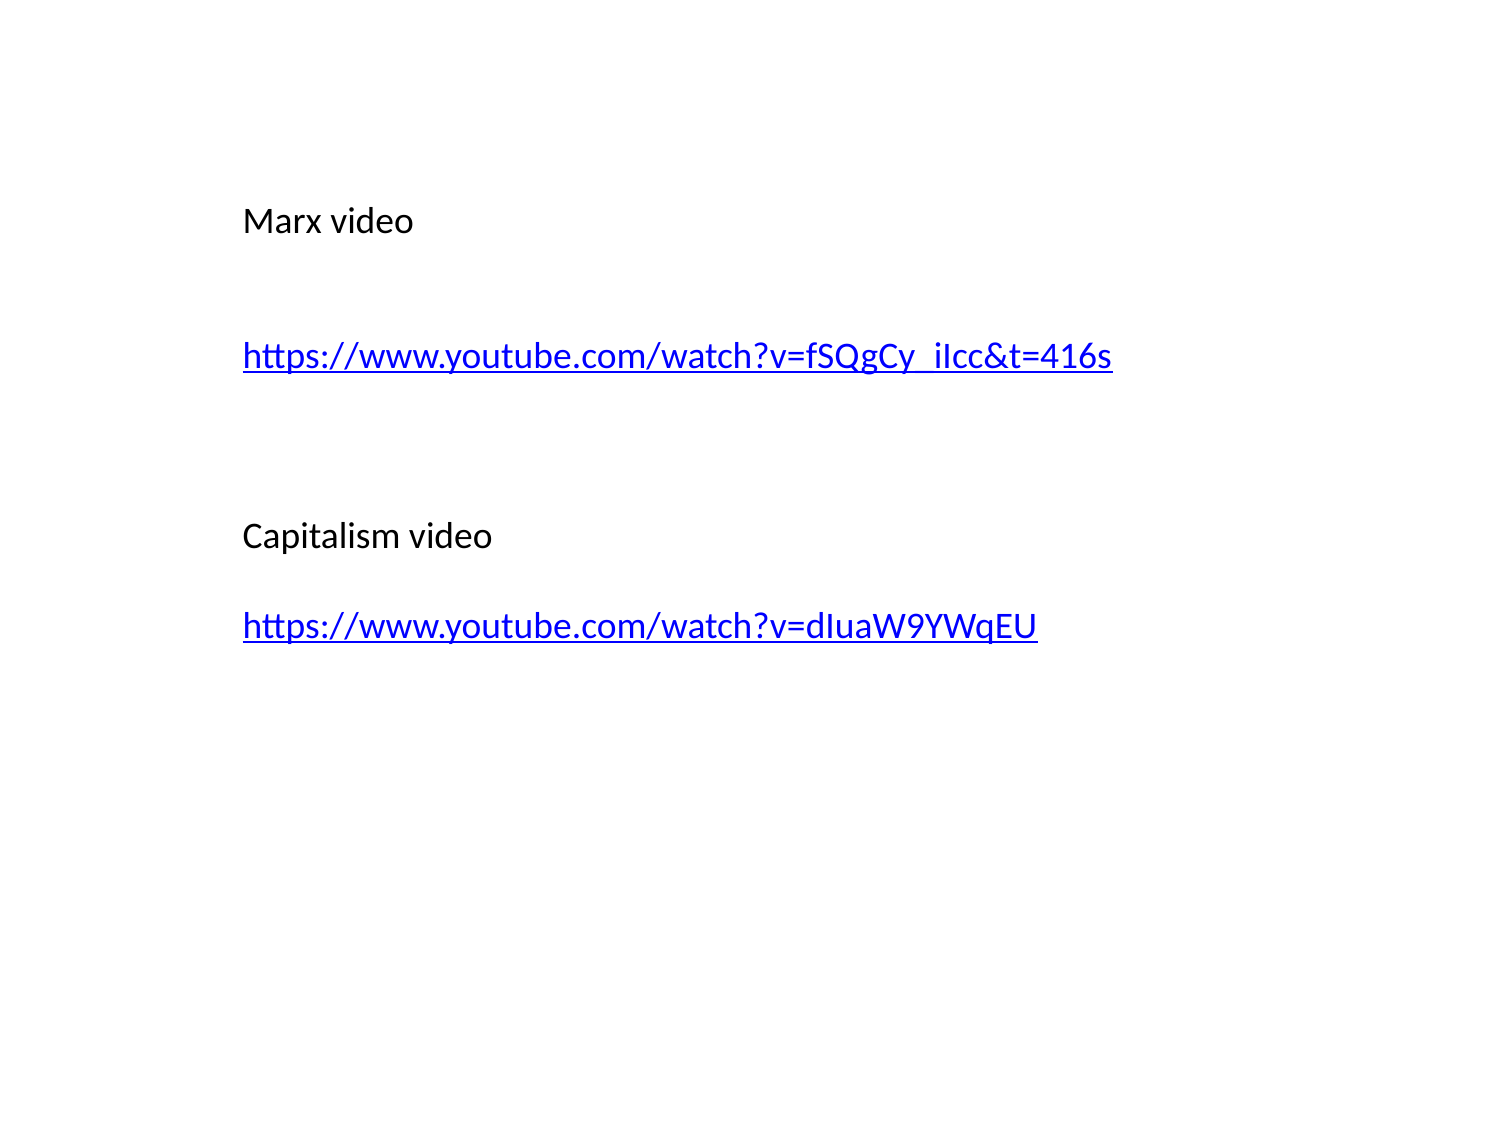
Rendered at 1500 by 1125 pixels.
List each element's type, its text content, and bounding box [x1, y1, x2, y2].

text_box Marx video https://www.youtube.com/watch?v=fSQgCy_iIcc&t=416s Capitalism video https://www.youtube.com/watch?v=dIuaW9YWqEU [227, 143, 1294, 699]
